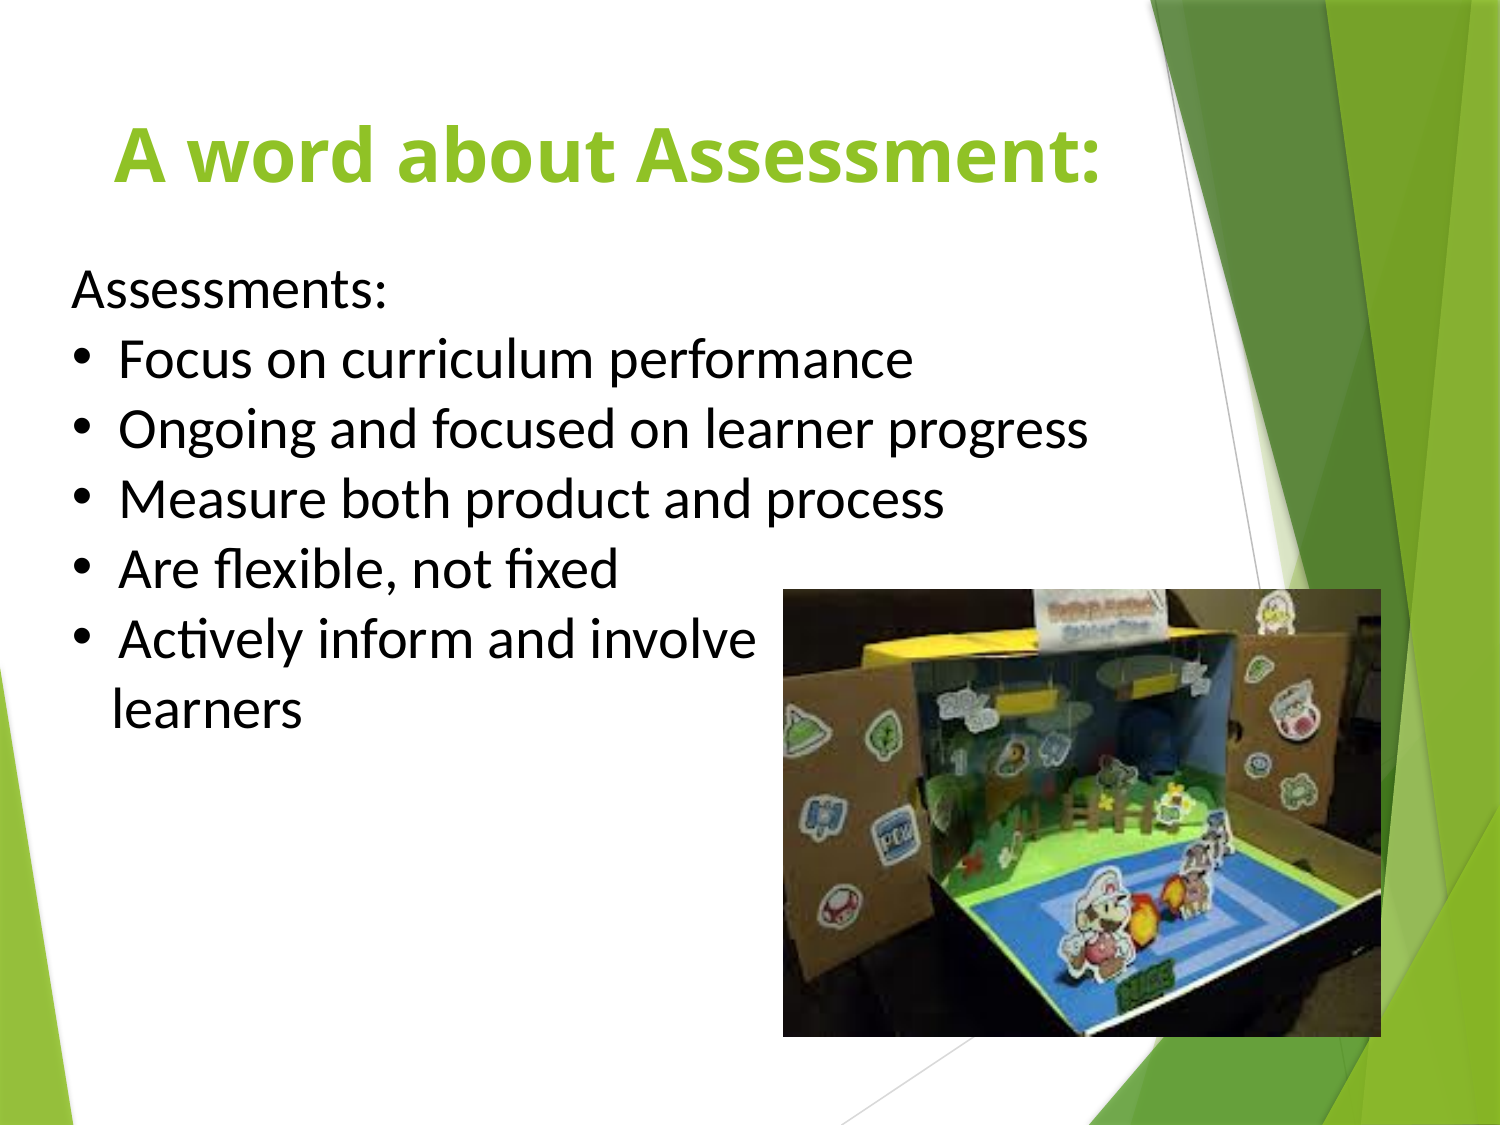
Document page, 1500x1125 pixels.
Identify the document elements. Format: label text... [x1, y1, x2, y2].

picture [783, 588, 1382, 1038]
title A word about Assessment: [99, 99, 1142, 317]
text_box Assessments: Focus on curriculum performance Ongoing and focused on learner progress Measure both product and process Are flexible, not fixed Actively inform and involve learners [57, 243, 1106, 818]
